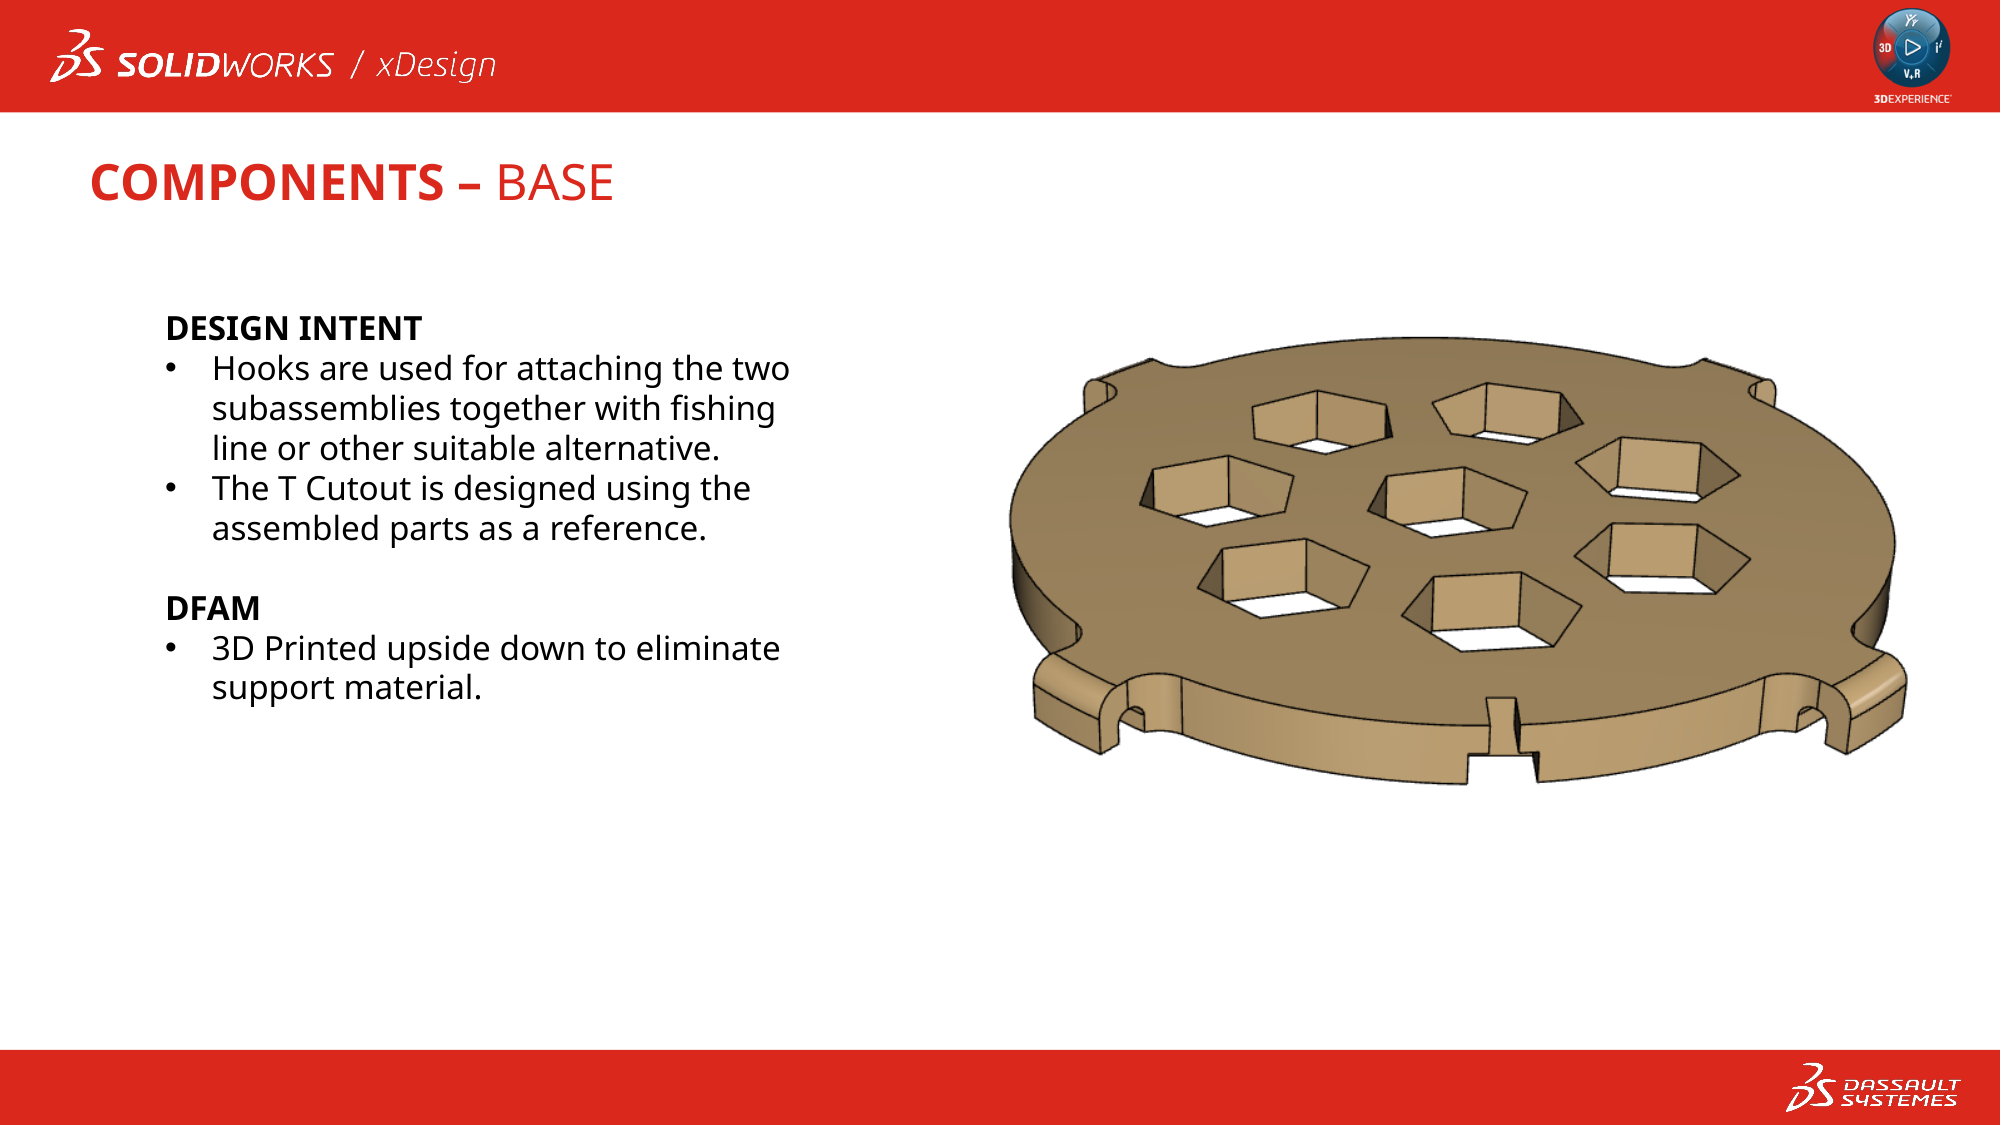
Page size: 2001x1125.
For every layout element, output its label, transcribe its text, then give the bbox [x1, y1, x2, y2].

text_box DESIGN INTENT Hooks are used for attaching the two subassemblies together with fishing line or other suitable alternative. The T Cutout is designed using the assembled parts as a reference. DFAM 3D Printed upside down to eliminate support material. [150, 299, 823, 755]
text_box COMPONENTS – BASE [75, 149, 1136, 219]
picture [50, 29, 495, 83]
picture [1870, 6, 1953, 106]
picture [999, 327, 1919, 798]
picture [1782, 1058, 1964, 1116]
